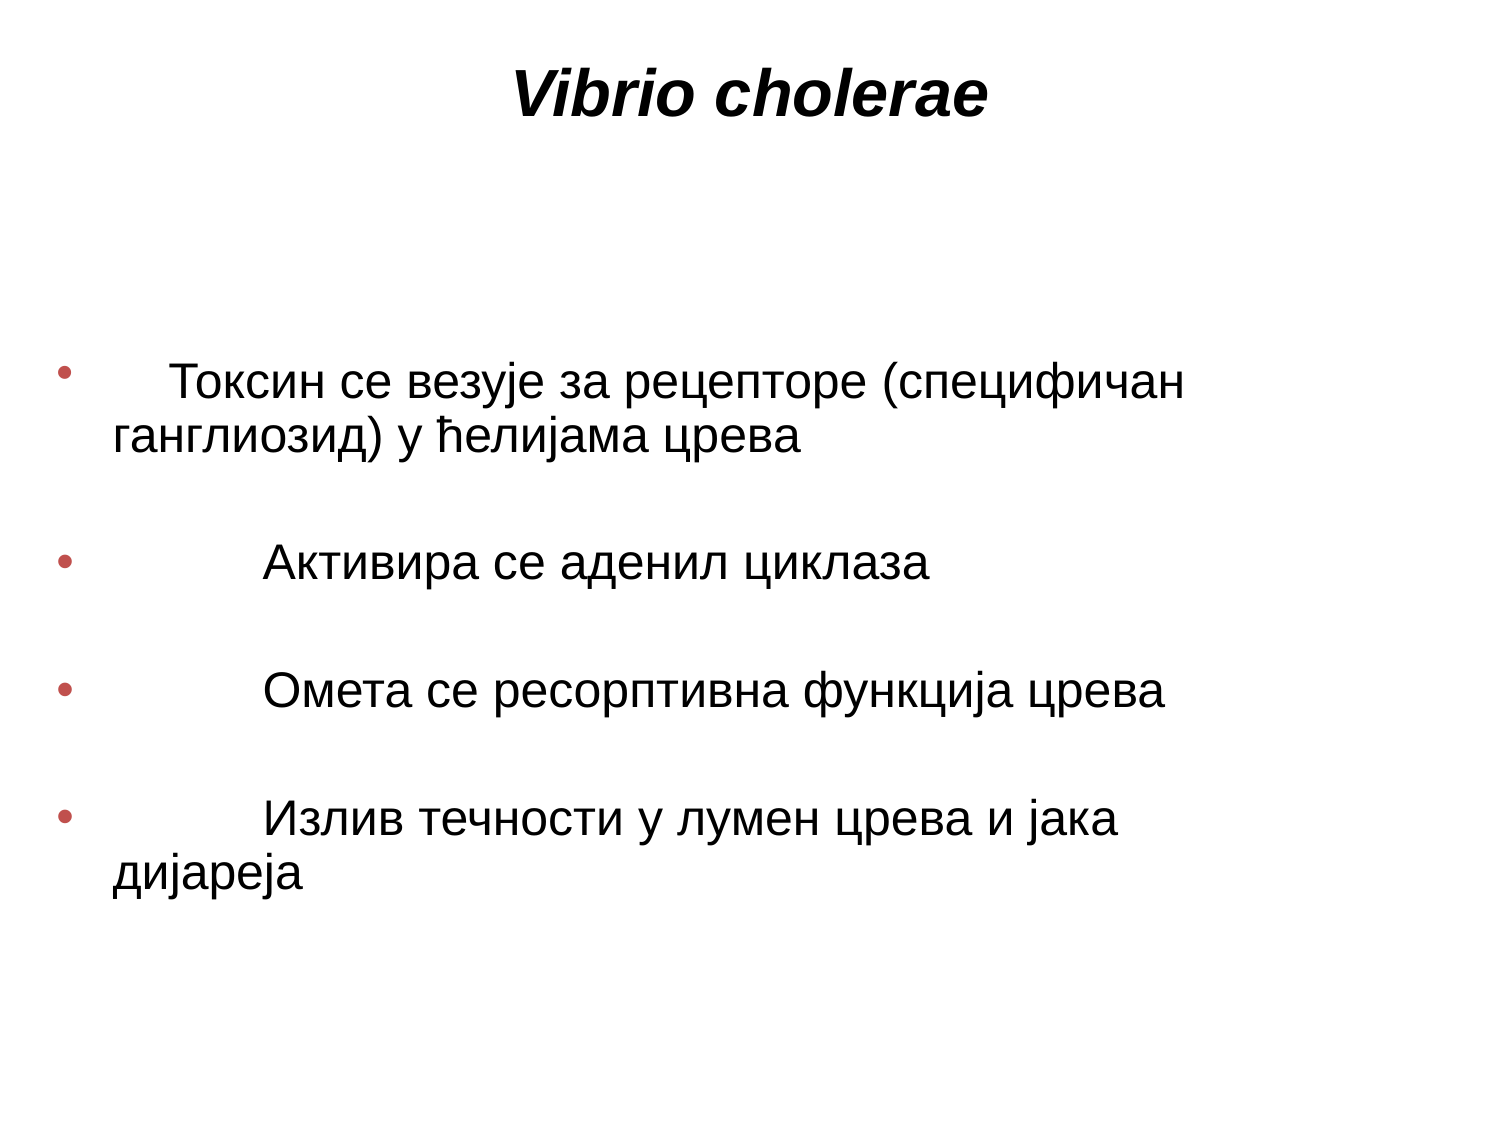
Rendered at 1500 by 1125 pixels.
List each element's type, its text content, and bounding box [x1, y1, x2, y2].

title Vibrio cholerae [74, 0, 1426, 184]
list Токсин се везује за рецепторе (специфичан ганглиозид) у ћелијама црева Активира се аденил циклаза Омета се ресорптивна функција црева Излив течности у лумен црева и јака дијареја [40, 213, 1292, 977]
